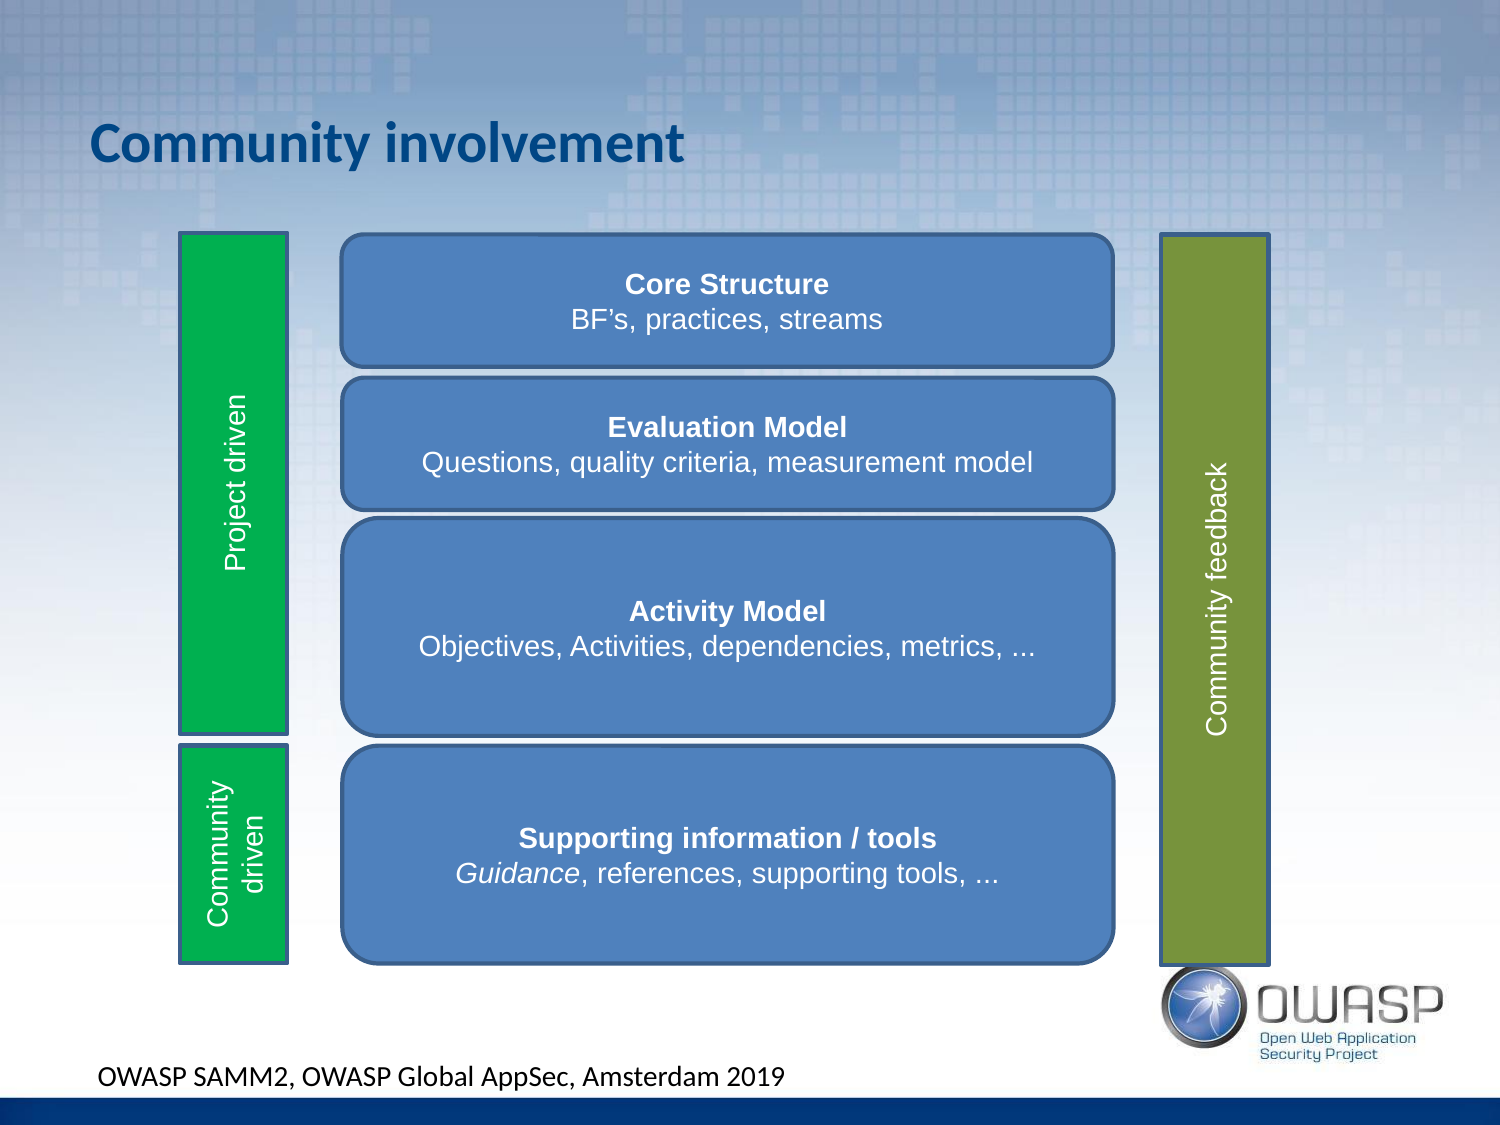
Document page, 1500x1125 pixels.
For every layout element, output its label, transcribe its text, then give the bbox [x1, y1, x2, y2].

text_box OWASP SAMM2, OWASP Global AppSec, Amsterdam 2019 [0, 1042, 884, 1103]
text_box Core Structure BF’s, practices, streams [339, 232, 1115, 369]
text_box Community driven [178, 743, 289, 965]
text_box Evaluation Model Questions, quality criteria, measurement model [340, 375, 1116, 513]
title Community involvement [75, 45, 1425, 233]
text_box Community feedback [1159, 232, 1271, 967]
text_box Supporting information / tools Guidance, references, supporting tools, ... [340, 743, 1116, 966]
text_box Activity Model Objectives, Activities, dependencies, metrics, ... [340, 515, 1116, 738]
text_box Project driven [178, 231, 289, 736]
picture [0, 0, 1500, 1125]
